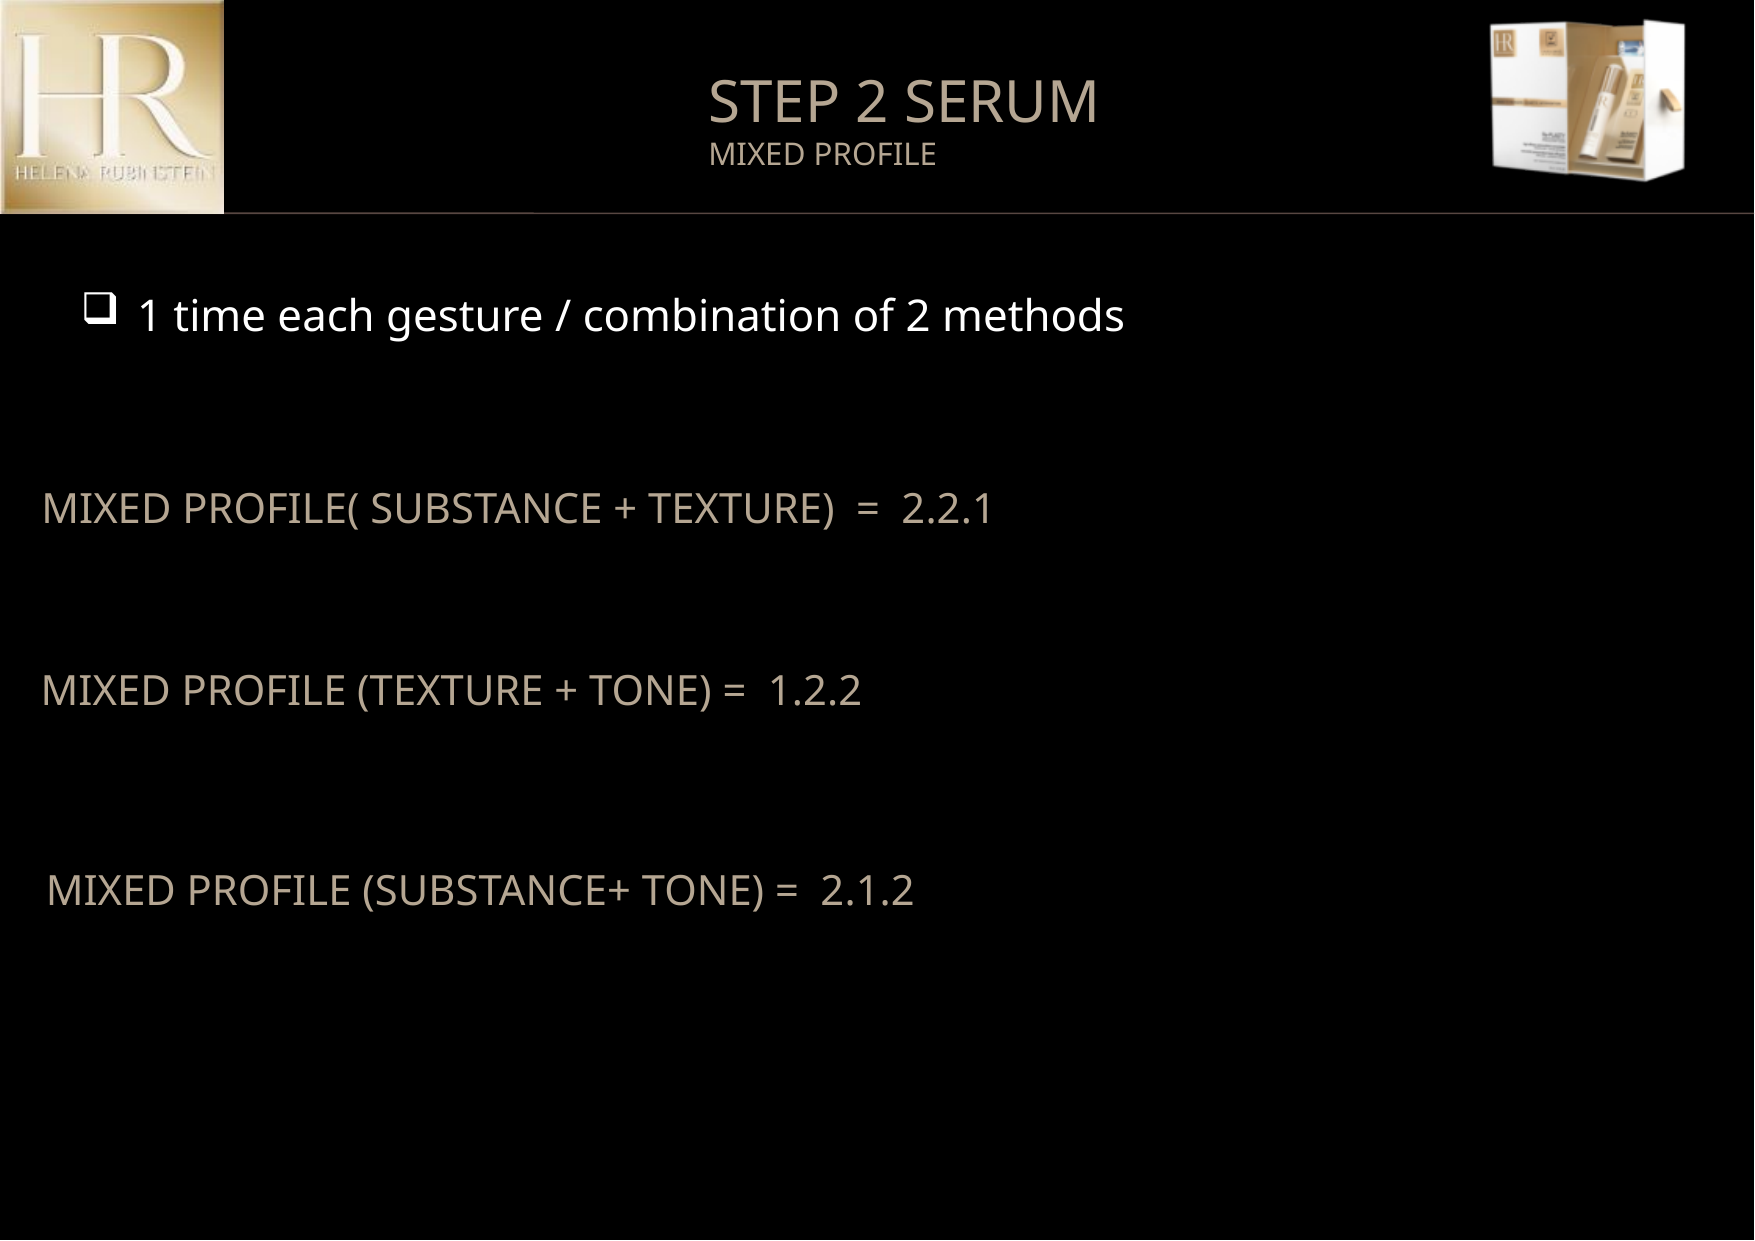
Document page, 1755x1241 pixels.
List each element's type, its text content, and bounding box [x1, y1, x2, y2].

text_box MIXED PROFILE( SUBSTANCE + TEXTURE) = 2.2.1 [26, 474, 1054, 539]
text_box MIXED PROFILE (SUBSTANCE+ TONE) = 2.1.2 [31, 856, 963, 922]
text_box 1 time each gesture / combination of 2 methods [66, 280, 1153, 348]
text_box STEP 2 SERUM MIXED PROFILE [693, 57, 1481, 180]
text_box MIXED PROFILE (TEXTURE + TONE) = 1.2.2 [25, 656, 921, 722]
picture [1486, 17, 1693, 189]
picture [0, 0, 224, 214]
